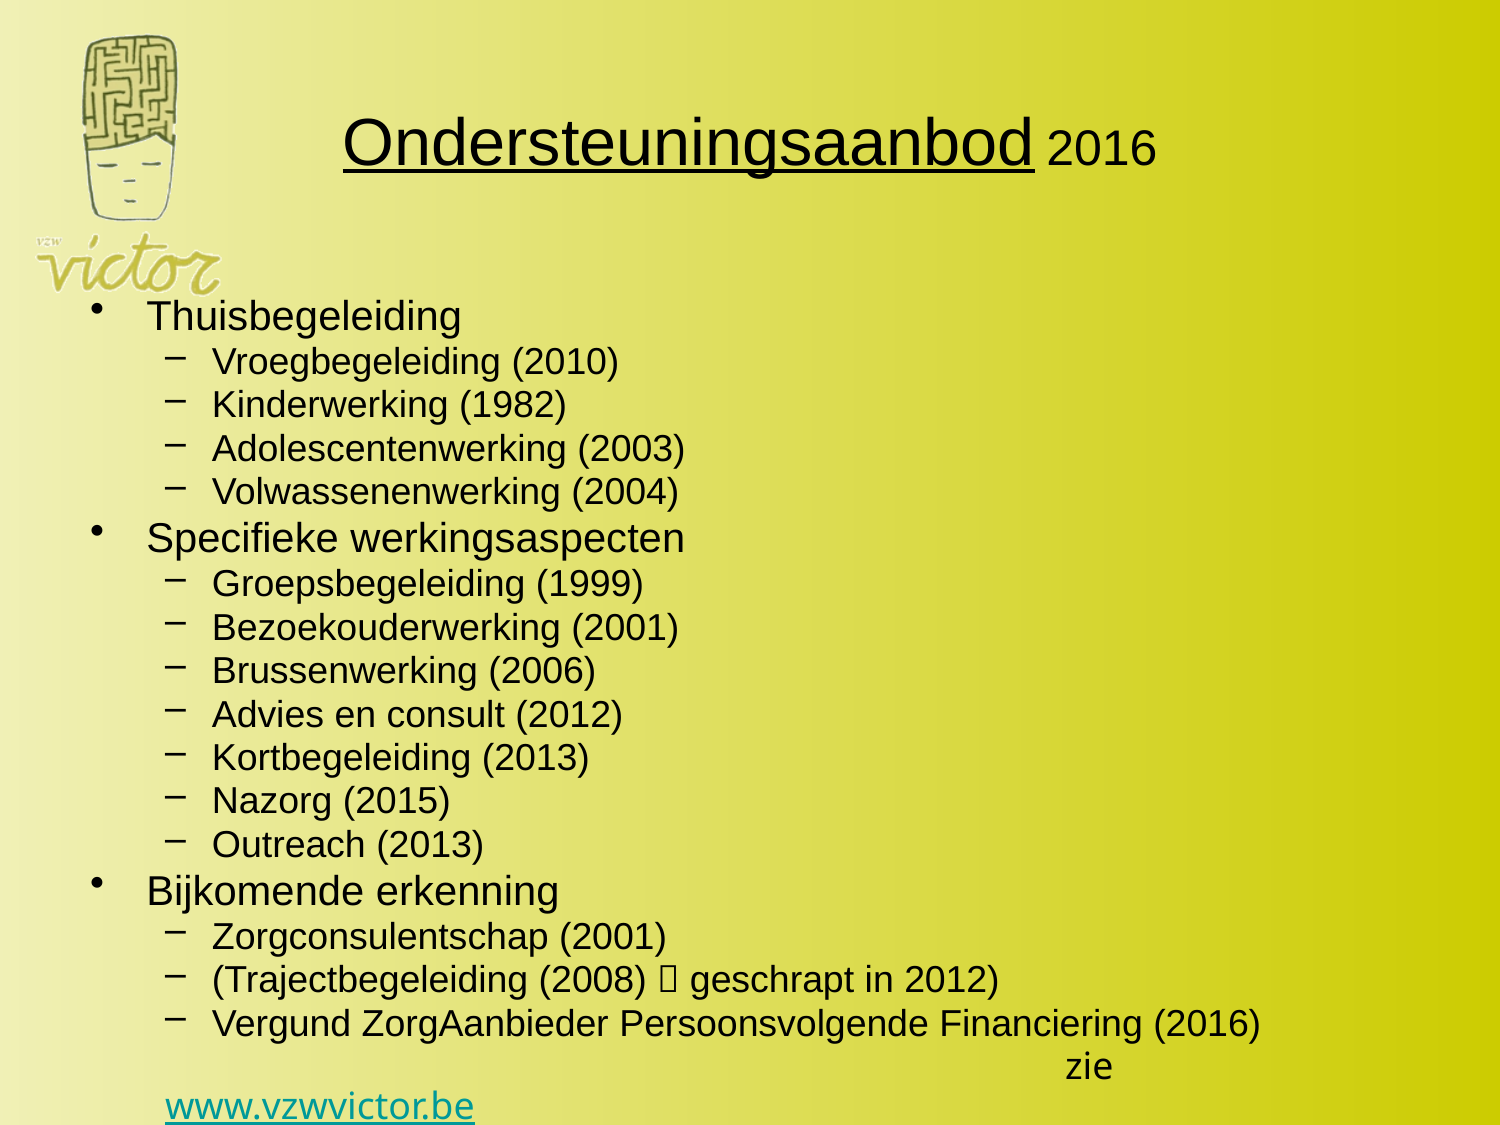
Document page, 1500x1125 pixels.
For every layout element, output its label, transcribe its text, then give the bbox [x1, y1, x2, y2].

picture [29, 30, 234, 303]
list Thuisbegeleiding Vroegbegeleiding (2010) Kinderwerking (1982) Adolescentenwerking (2003) Volwassenenwerking (2004) Specifieke werkingsaspecten Groepsbegeleiding (1999) Bezoekouderwerking (2001) Brussenwerking (2006) Advies en consult (2012) Kortbegeleiding (2013) Nazorg (2015) Outreach (2013) Bijkomende erkenning Zorgconsulentschap (2001) (Trajectbegeleiding (2008)  geschrapt in 2012) Vergund ZorgAanbieder Persoonsvolgende Financiering (2016) zie www.vzwvictor.be [74, 290, 1426, 1006]
title Ondersteuningsaanbod 2016 [74, 44, 1426, 233]
